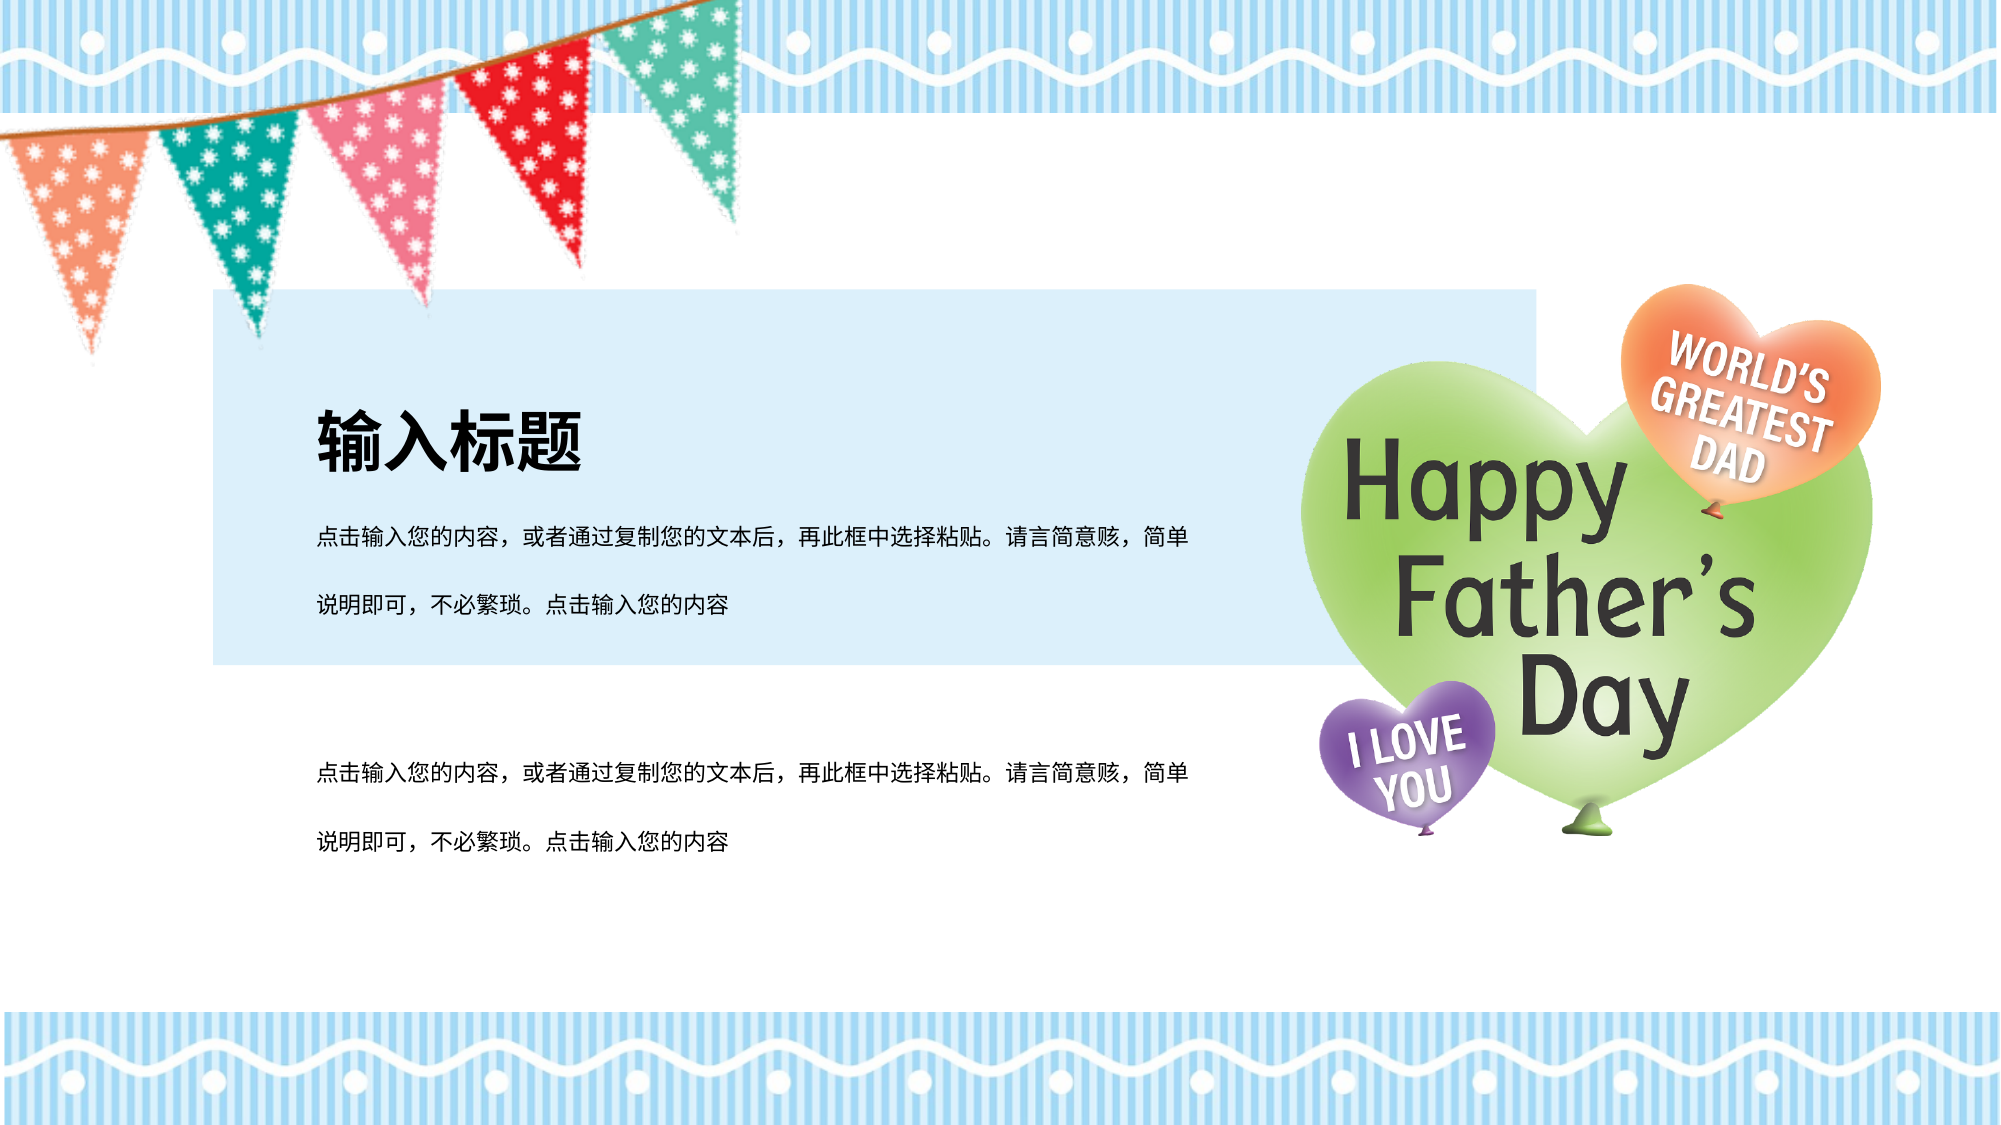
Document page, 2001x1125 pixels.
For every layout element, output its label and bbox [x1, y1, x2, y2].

text_box [0, 0, 2000, 1125]
picture [36, 0, 788, 381]
picture [1301, 284, 1881, 836]
